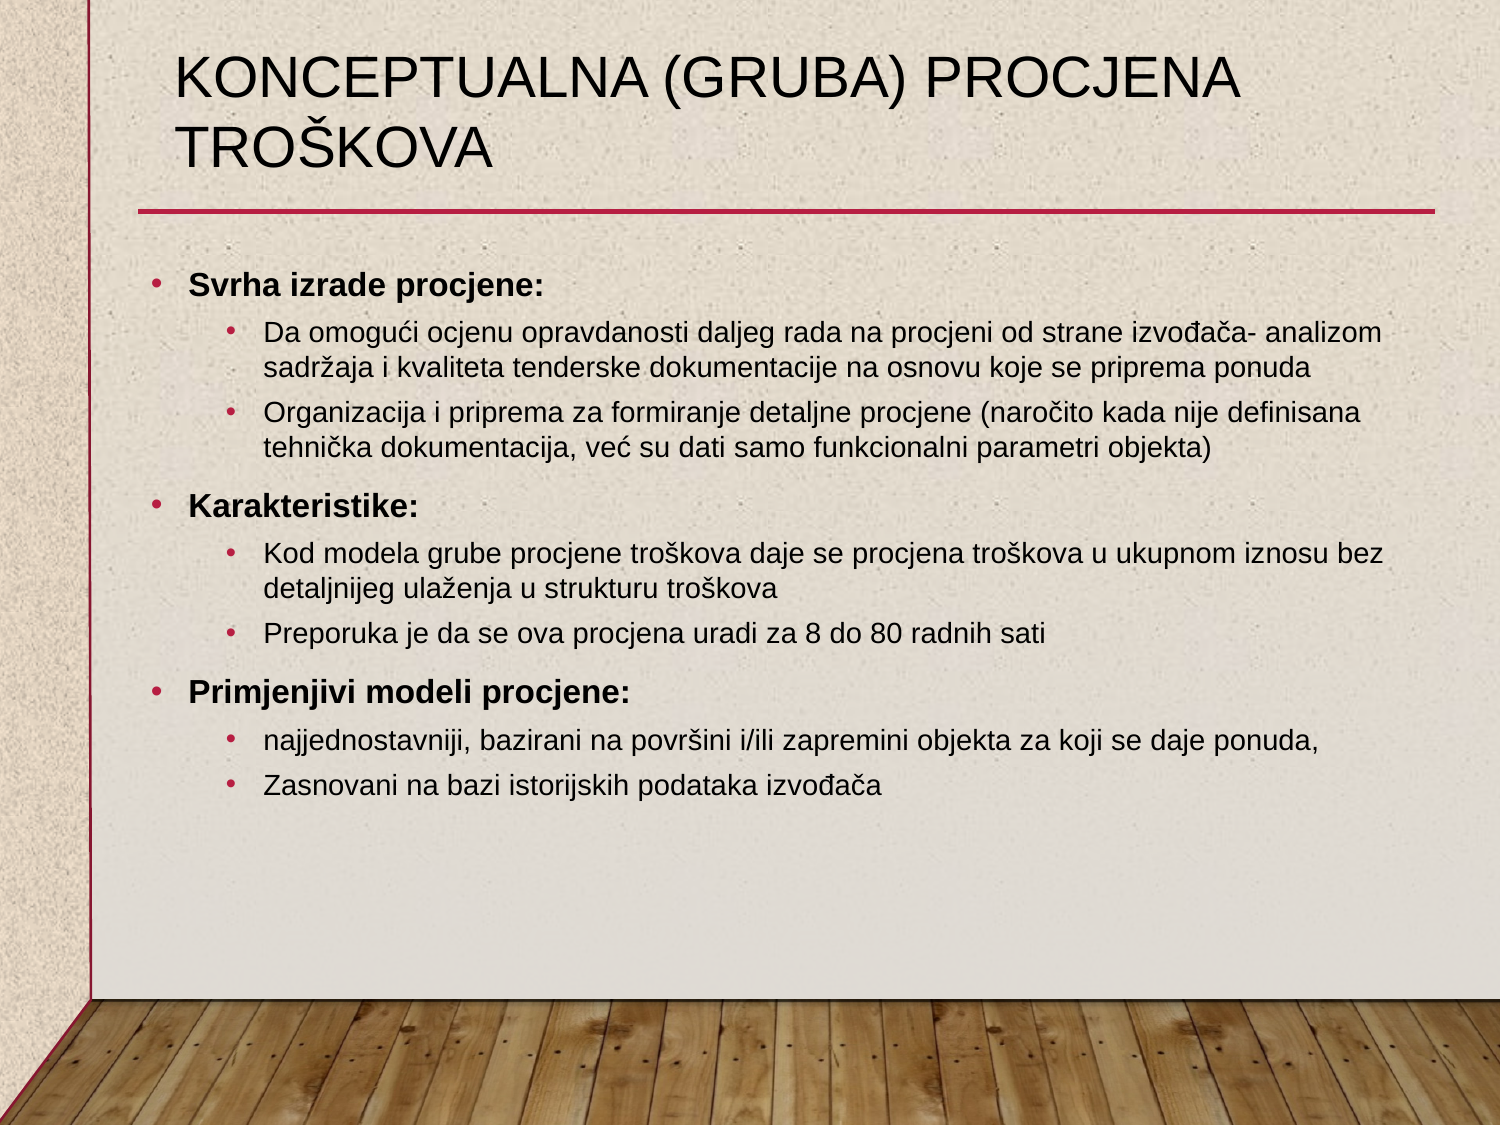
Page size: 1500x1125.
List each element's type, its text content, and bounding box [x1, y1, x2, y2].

picture [0, 999, 1500, 1125]
list Svrha izrade procjene: Da omogući ocjenu opravdanosti daljeg rada na procjeni od strane izvođača- analizom sadržaja i kvaliteta tenderske dokumentacije na osnovu koje se priprema ponuda Organizacija i priprema za formiranje detaljne procjene (naročito kada nije definisana tehnička dokumentacija, već su dati samo funkcionalni parametri objekta) Karakteristike: Kod modela grube procjene troškova daje se procjena troškova u ukupnom iznosu bez detaljnijeg ulaženja u strukturu troškova Preporuka je da se ova procjena uradi za 8 do 80 radnih sati Primjenjivi modeli procjene: najjednostavniji, bazirani na površini i/ili zapremini objekta za koji se daje ponuda, Zasnovani na bazi istorijskih podataka izvođača [135, 255, 1436, 976]
title KONCEPTUALNA (GRUBA) procjenA troškova [159, 32, 1412, 205]
picture [91, 0, 1500, 395]
